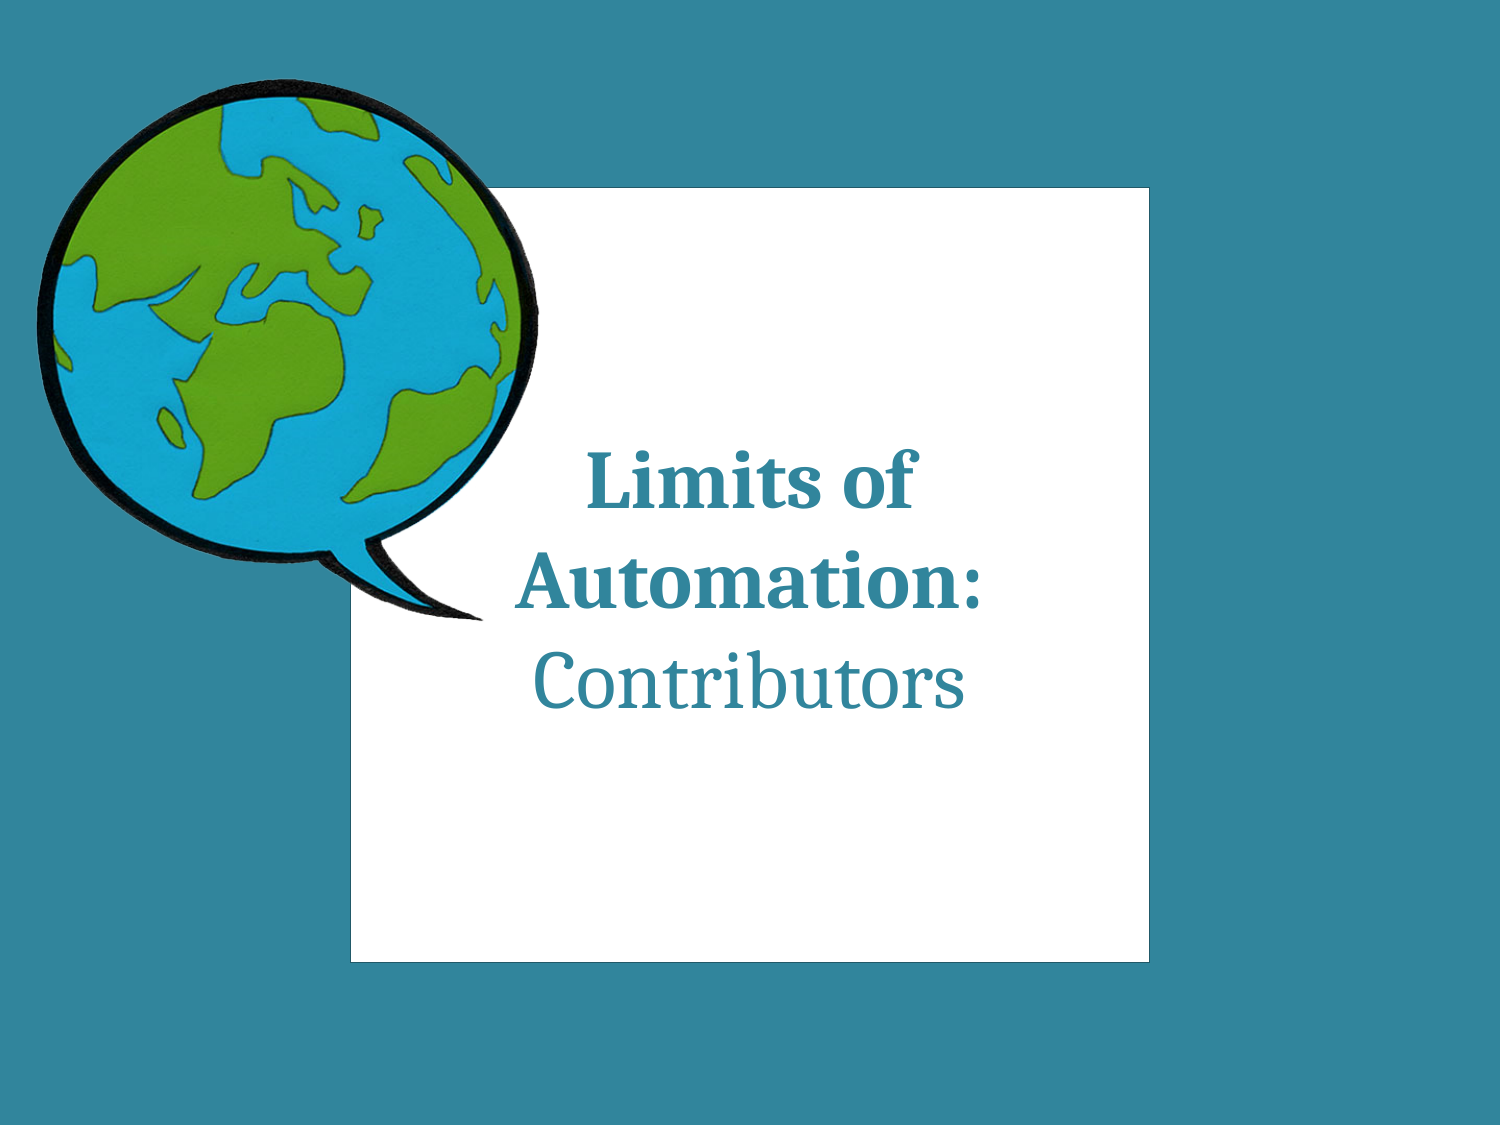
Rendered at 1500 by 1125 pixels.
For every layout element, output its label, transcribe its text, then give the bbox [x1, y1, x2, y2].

picture [0, 37, 601, 663]
list Limits of Automation: Contributors [350, 187, 1150, 963]
